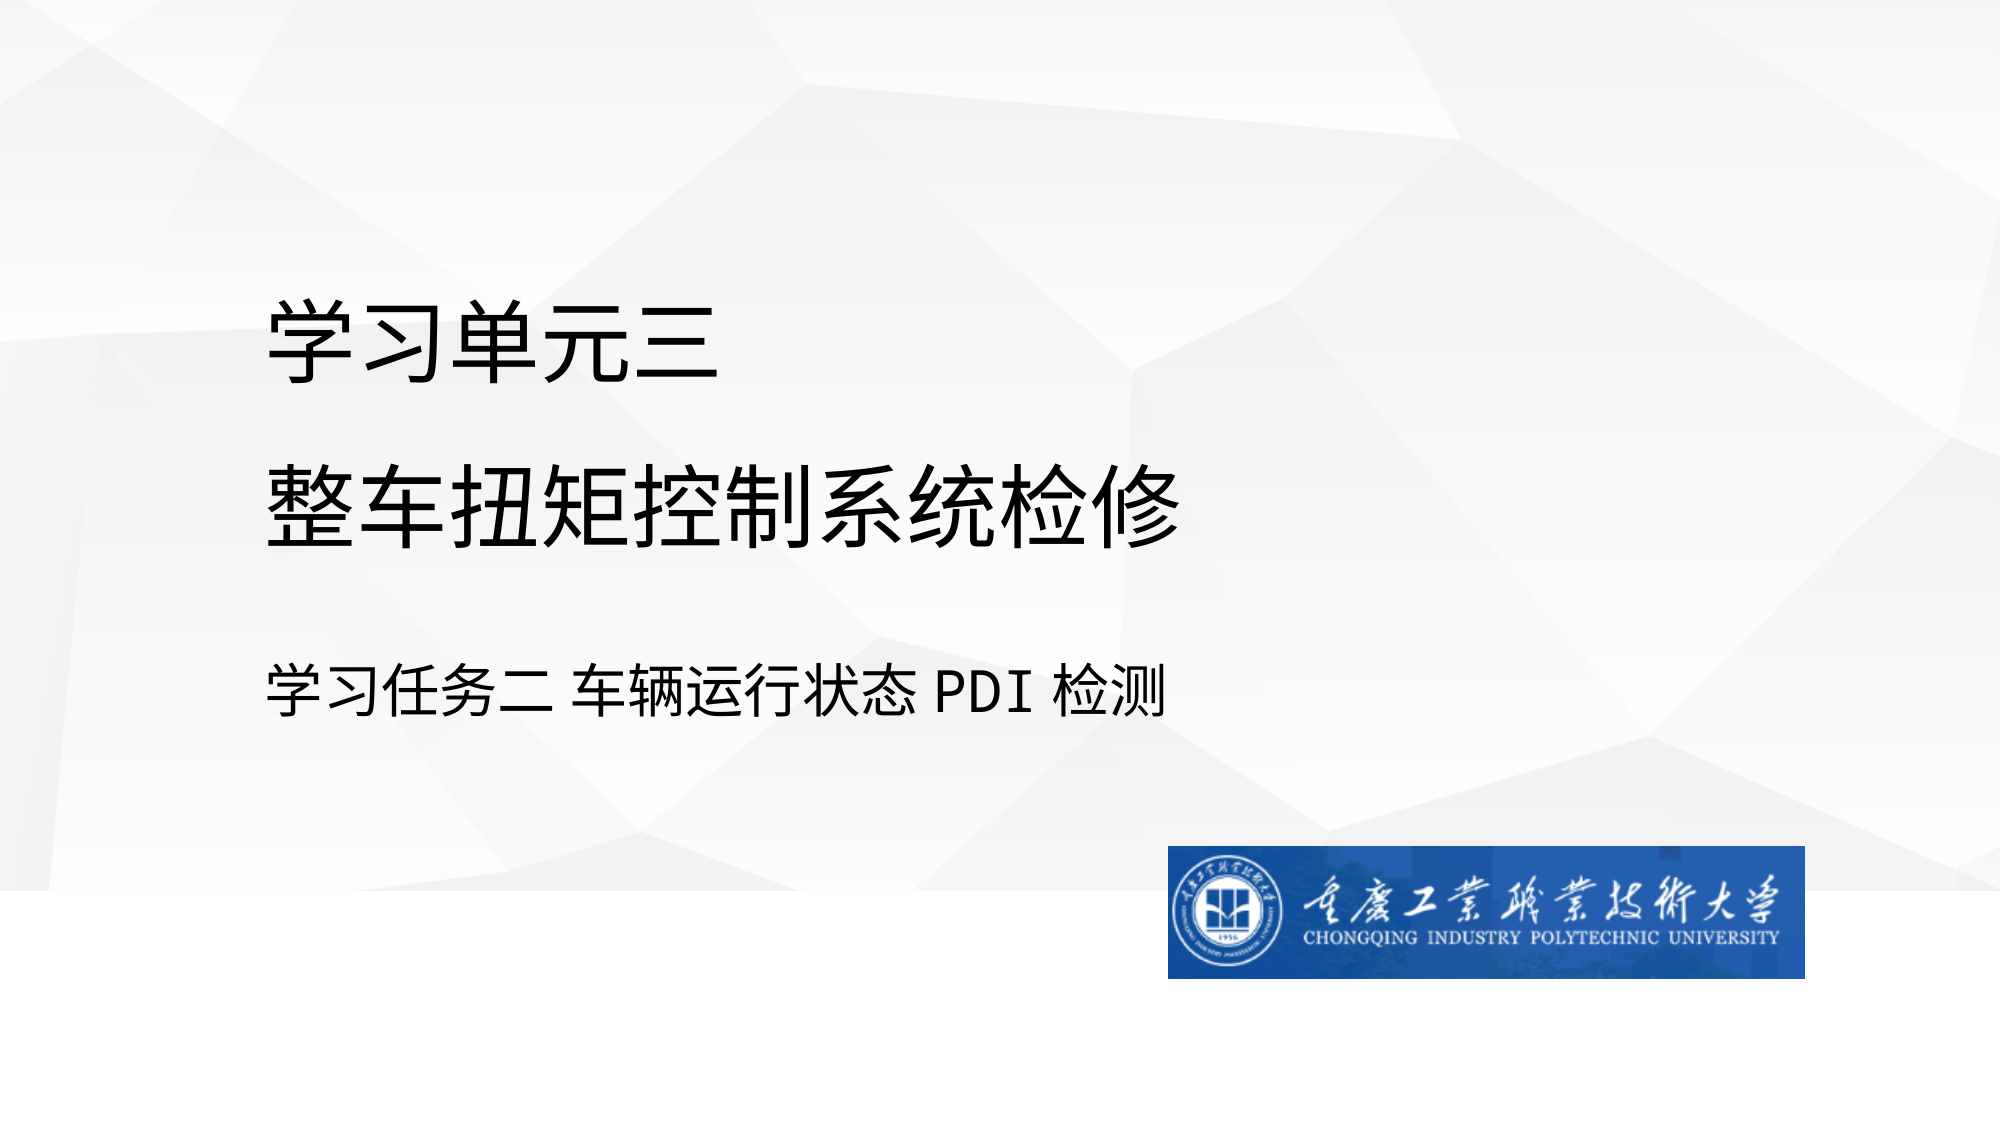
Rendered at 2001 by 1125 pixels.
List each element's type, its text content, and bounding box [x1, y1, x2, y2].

text_box 学习任务二 车辆运行状态PDI检测 [249, 654, 1750, 926]
picture [0, 0, 2000, 979]
text_box 学习单元三 整车扭矩控制系统检修 [249, 199, 1750, 591]
